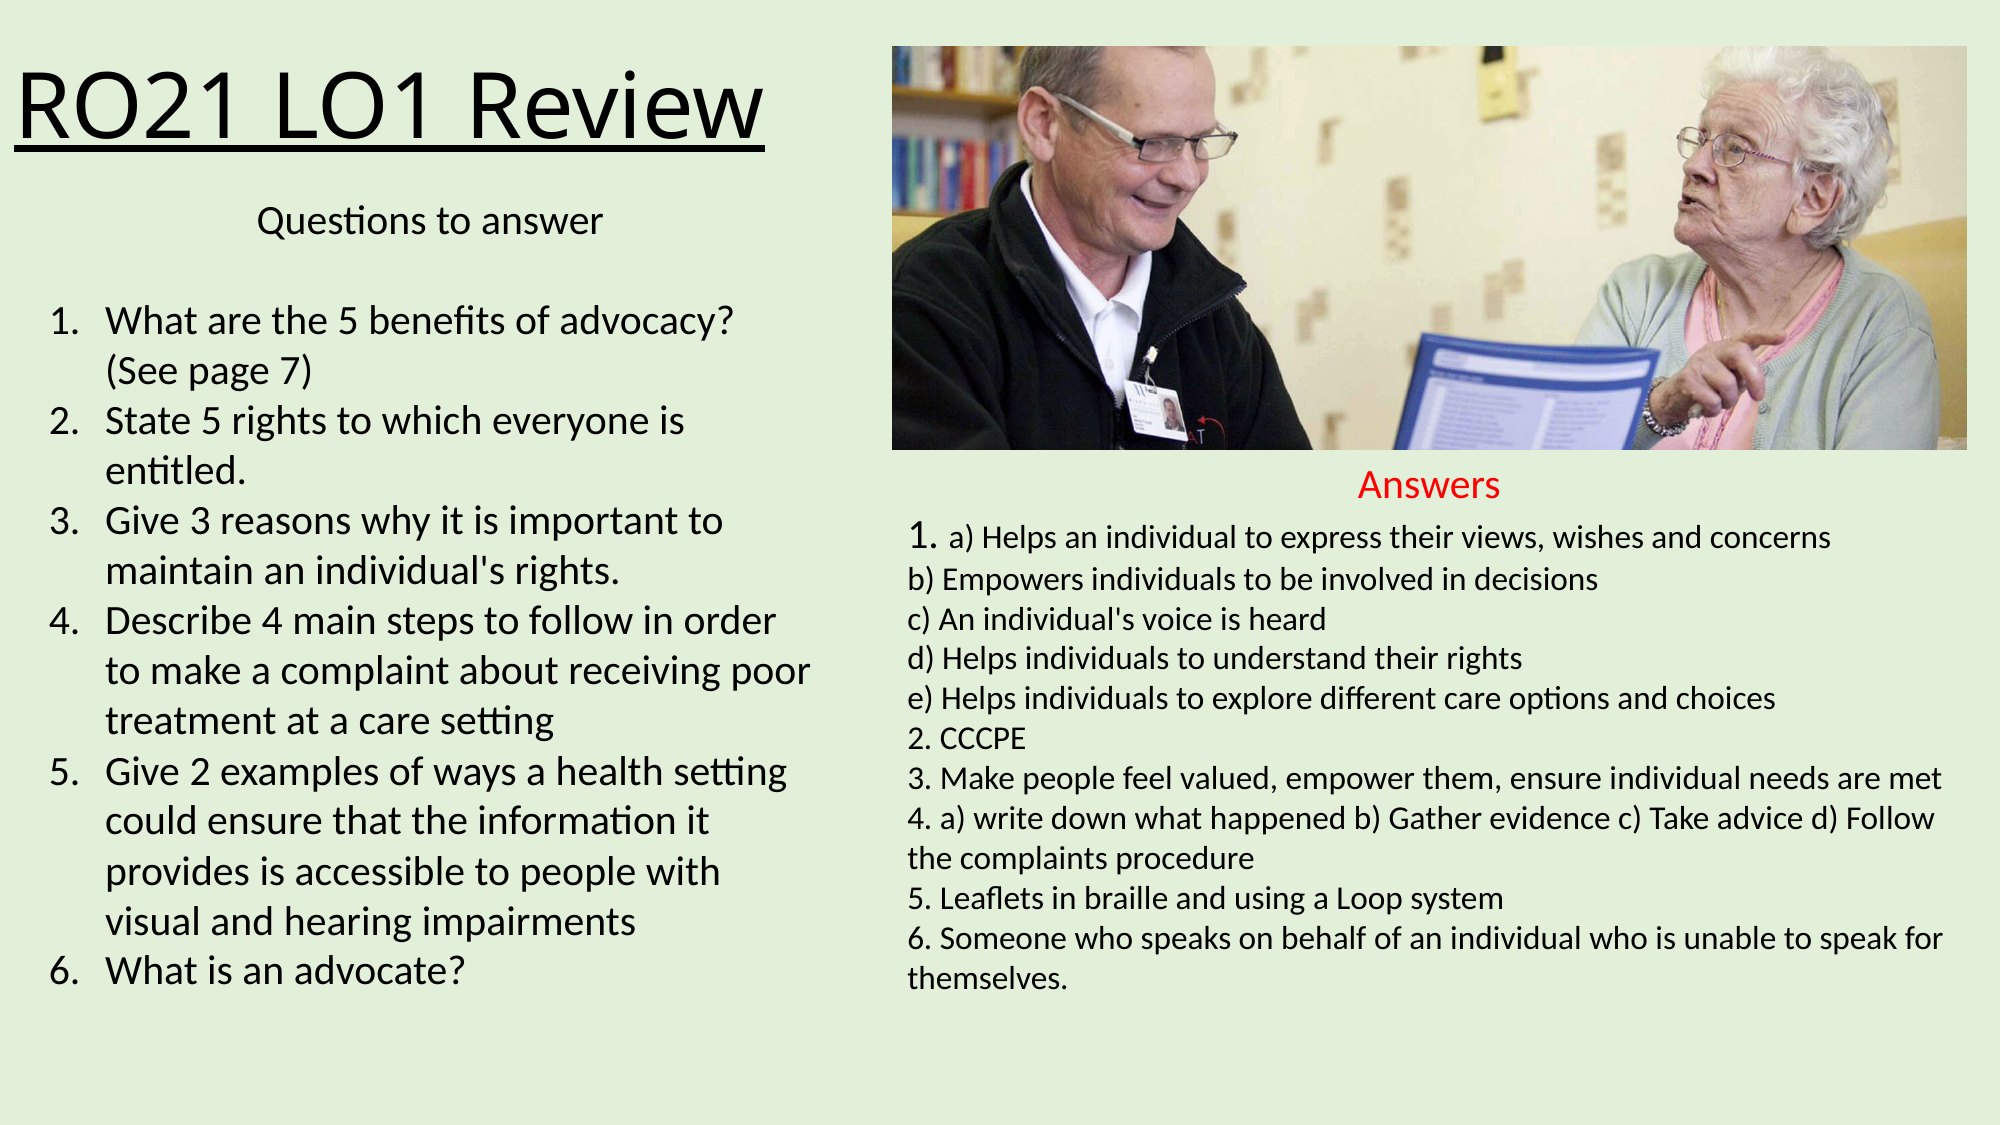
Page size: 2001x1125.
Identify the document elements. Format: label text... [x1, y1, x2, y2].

picture [892, 46, 1967, 450]
text_box Questions to answer What are the 5 benefits of advocacy? (See page 7) State 5 rights to which everyone is entitled. Give 3 reasons why it is important to maintain an individual's rights. Describe 4 main steps to follow in order to make a complaint about receiving poor treatment at a care setting Give 2 examples of ways a health setting could ensure that the information it provides is accessible to people with visual and hearing impairments What is an advocate? [33, 185, 828, 1001]
text_box Answers 1. a) Helps an individual to express their views, wishes and concerns b) Empowers individuals to be involved in decisions c) An individual's voice is heard d) Helps individuals to understand their rights e) Helps individuals to explore different care options and choices 2. CCCPE 3. Make people feel valued, empower them, ensure individual needs are met 4. a) write down what happened b) Gather evidence c) Take advice d) Follow the complaints procedure 5. Leaflets in braille and using a Loop system 6. Someone who speaks on behalf of an individual who is unable to speak for themselves. [892, 450, 1967, 1004]
title RO21 LO1 Review [0, 0, 858, 218]
